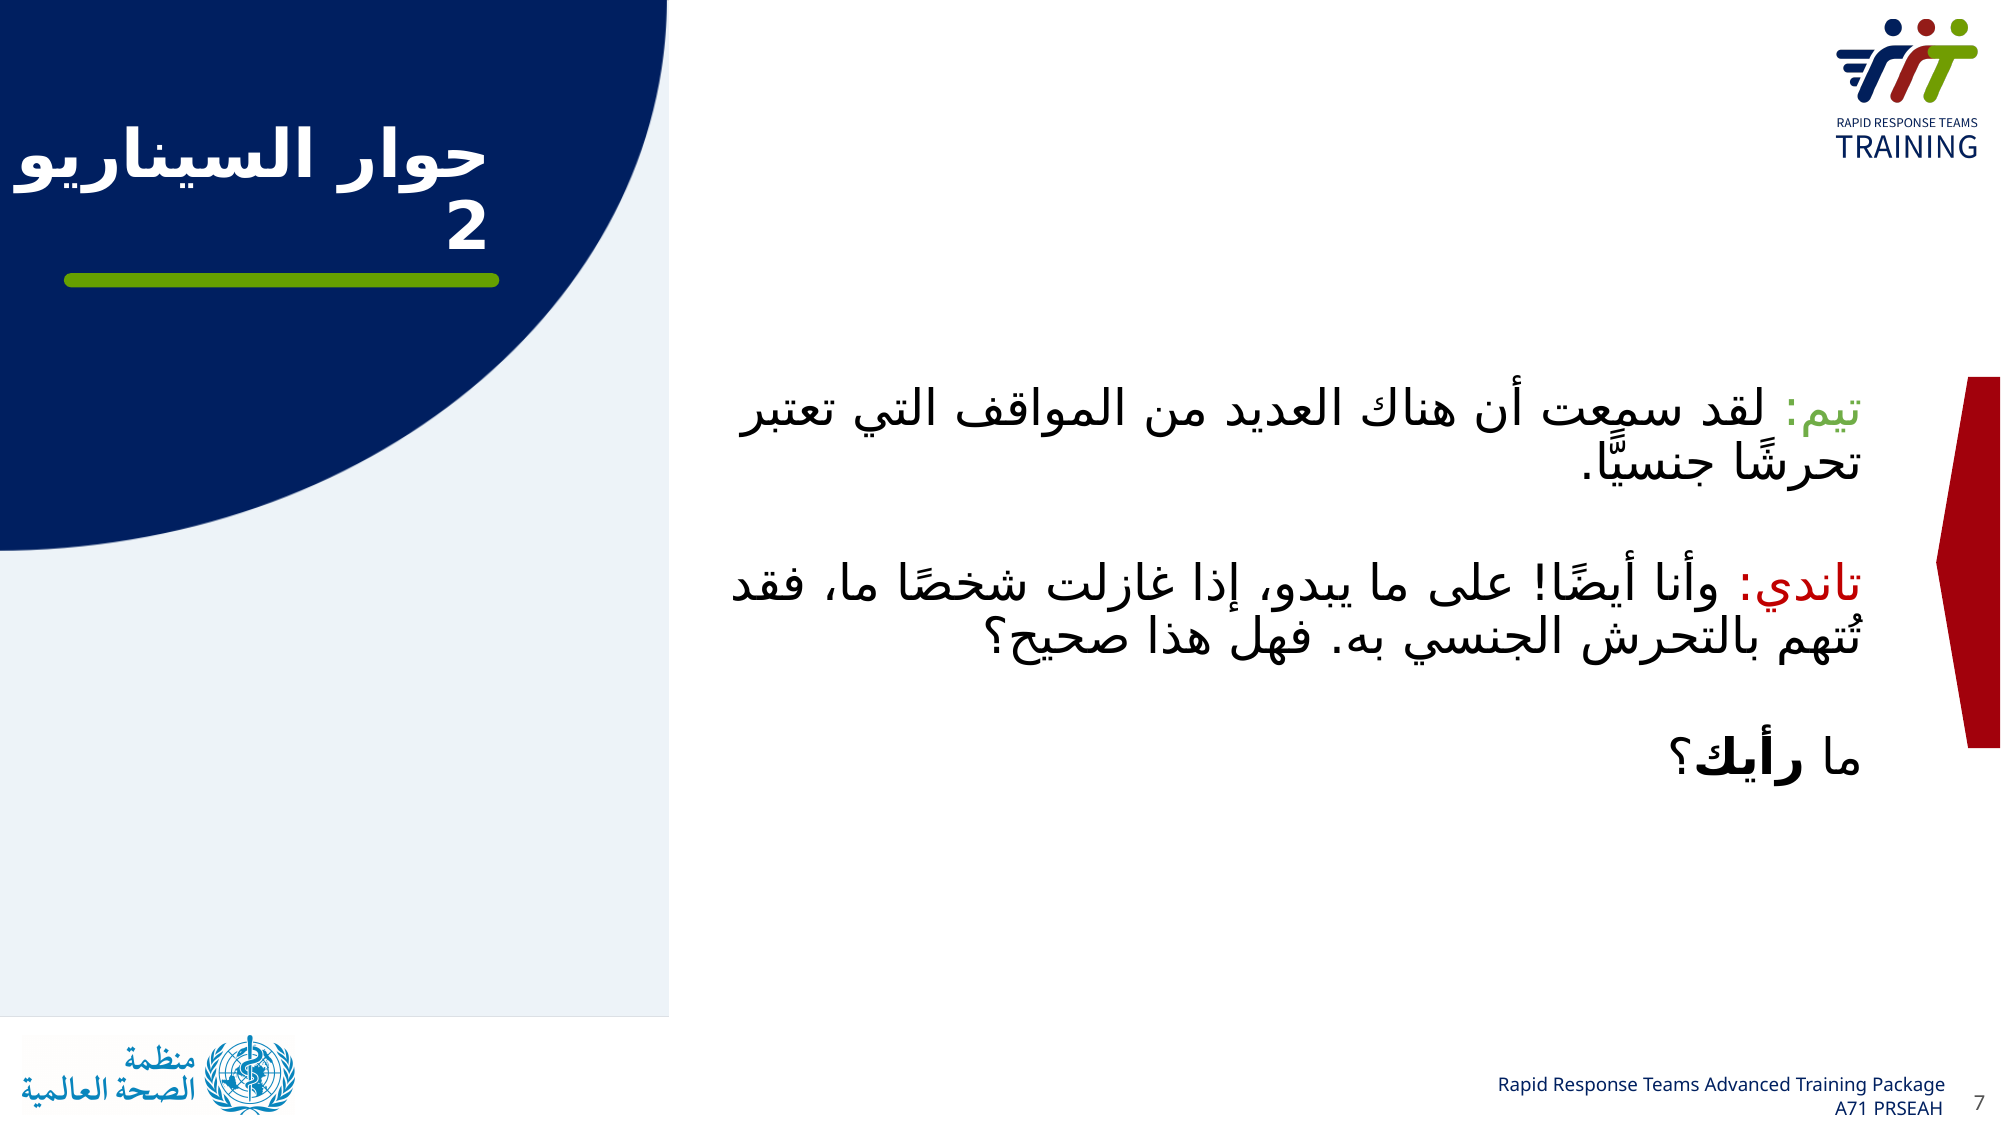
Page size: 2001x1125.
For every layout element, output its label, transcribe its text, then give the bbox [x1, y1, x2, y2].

text_box [63, 273, 500, 288]
picture [0, 0, 669, 1018]
picture [252, 1050, 258, 1059]
picture [1835, 19, 1978, 167]
text_box حوار السيناريو 2 [0, 33, 499, 350]
picture [22, 1035, 295, 1115]
list تيم: لقد سمعت أن هناك العديد من المواقف التي تعتبر تحرشًا جنسيًّا. تاندي: وأنا أيضًا! على ما يبدو، إذا غازلت شخصًا ما، فقد تُتهم بالتحرش الجنسي به. فهل هذا صحيح؟ ما رأيك؟ [634, 374, 1871, 1049]
